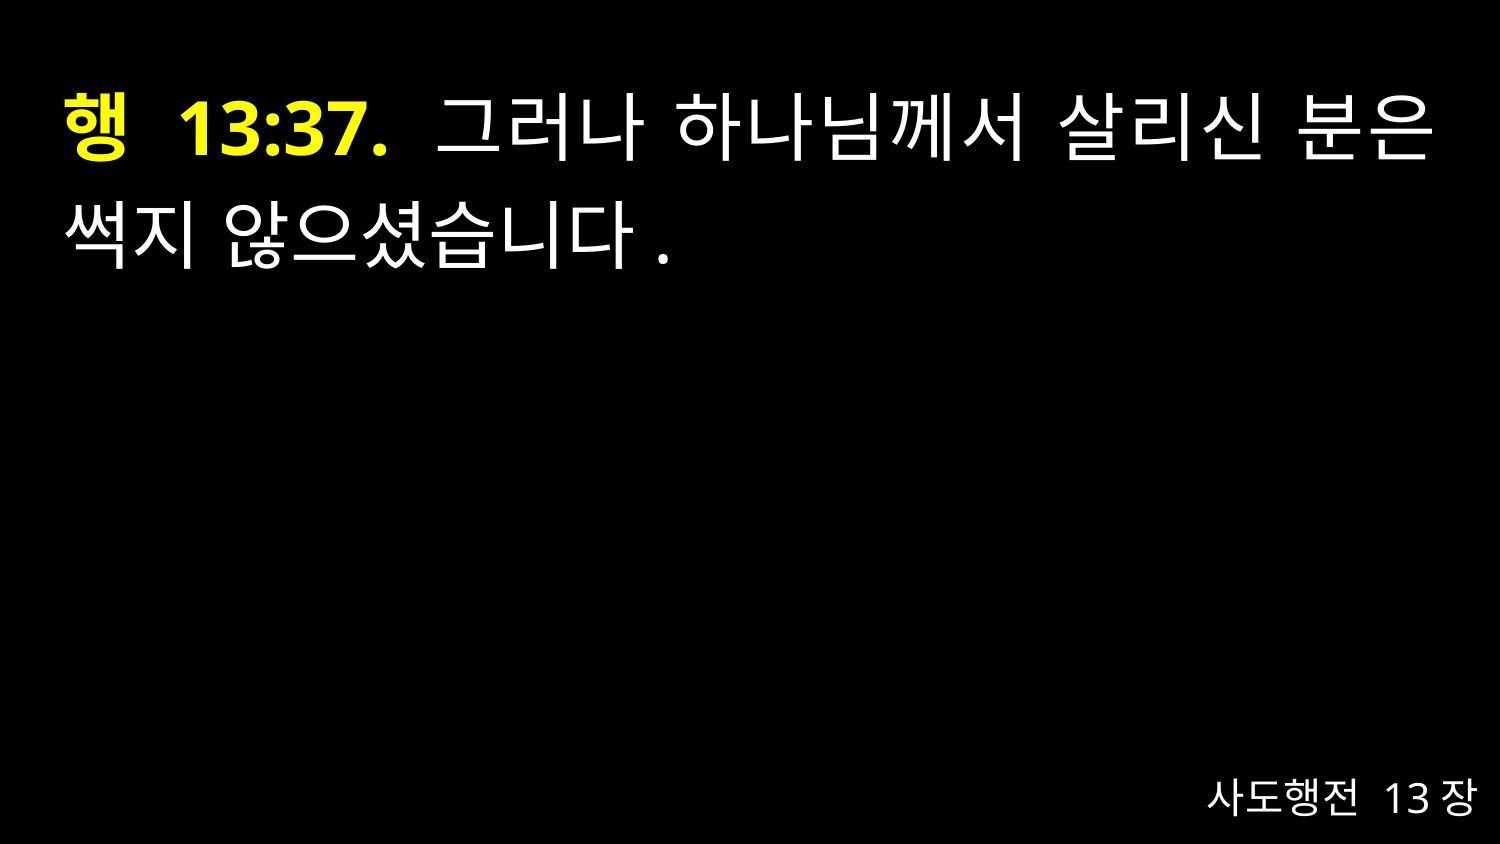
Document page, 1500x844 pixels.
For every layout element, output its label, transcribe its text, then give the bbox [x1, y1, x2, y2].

subtitle 사도행전 13장 [916, 770, 1500, 844]
title 행 13:37. 그러나 하나님께서 살리신 분은 썩지 않으셨습니다. [0, 0, 1500, 844]
